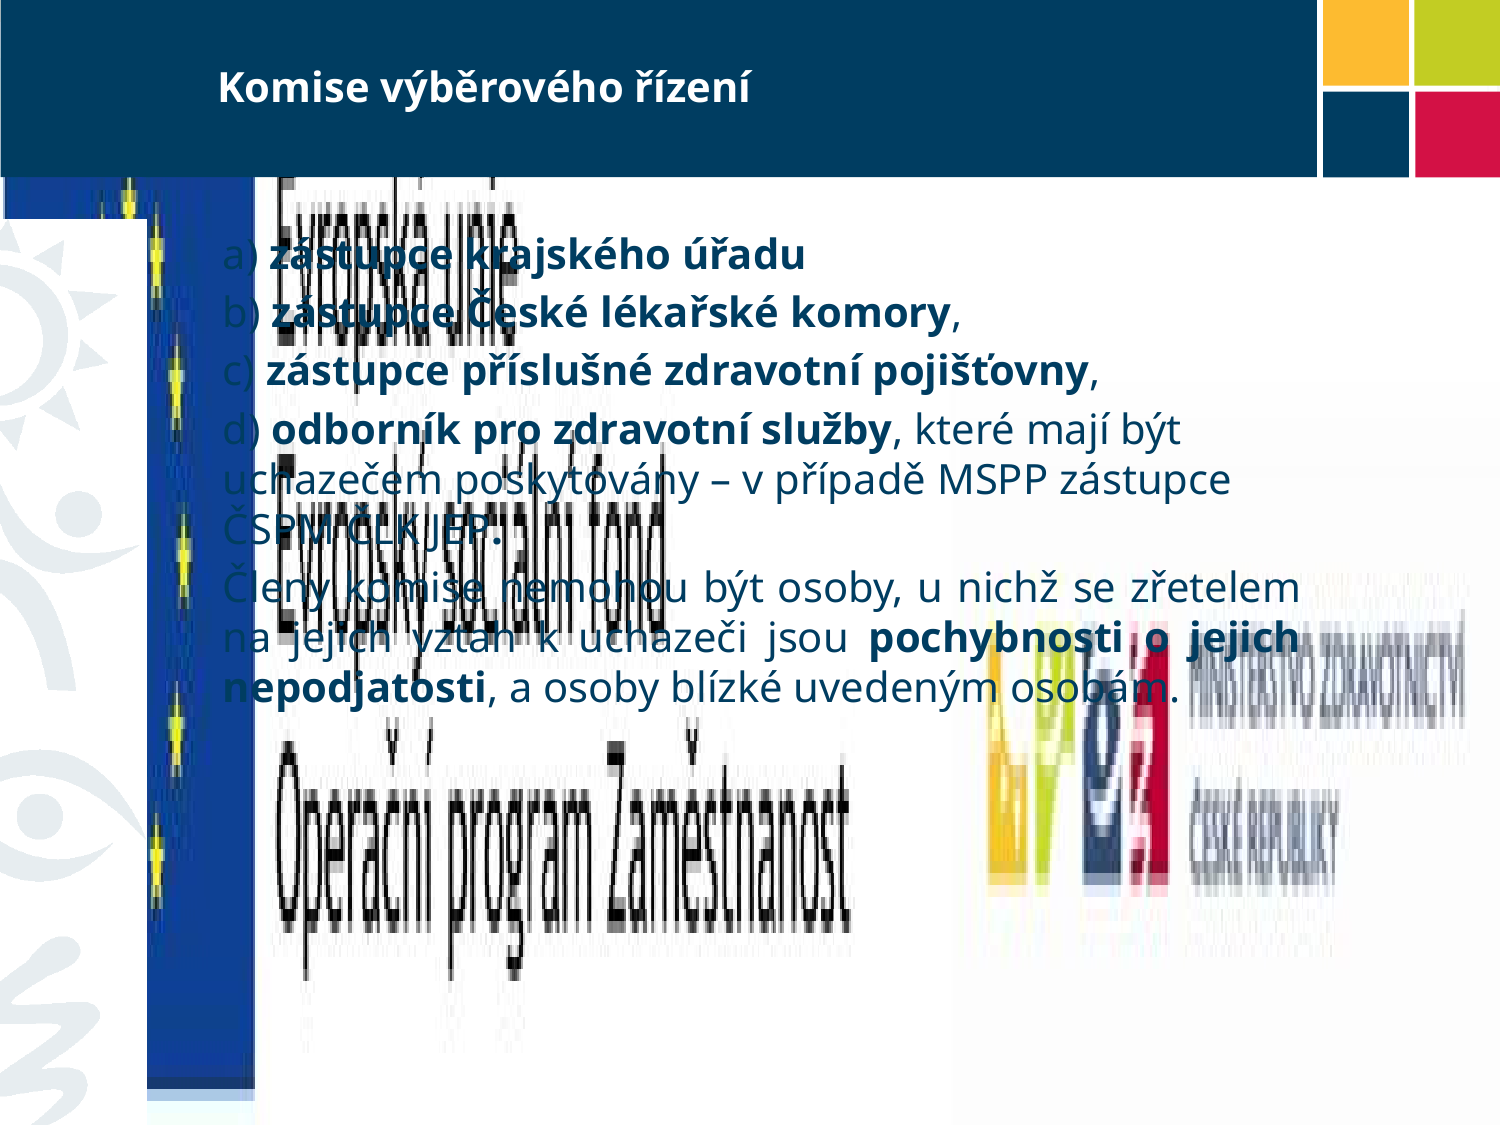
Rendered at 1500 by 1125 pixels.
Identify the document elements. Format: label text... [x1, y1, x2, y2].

picture [0, 0, 1500, 1125]
list a) zástupce krajského úřadu b) zástupce České lékařské komory, c) zástupce příslušné zdravotní pojišťovny, d) odborník pro zdravotní služby, které mají být uchazečem poskytovány – v případě MSPP zástupce ČSPM ČLK JEP. Členy komise nemohou být osoby, u nichž se zřetelem na jejich vztah k uchazeči jsou pochybnosti o jejich nepodjatosti, a osoby blízké uvedeným osobám. [202, 219, 1317, 929]
title Komise výběrového řízení [202, 0, 1317, 173]
